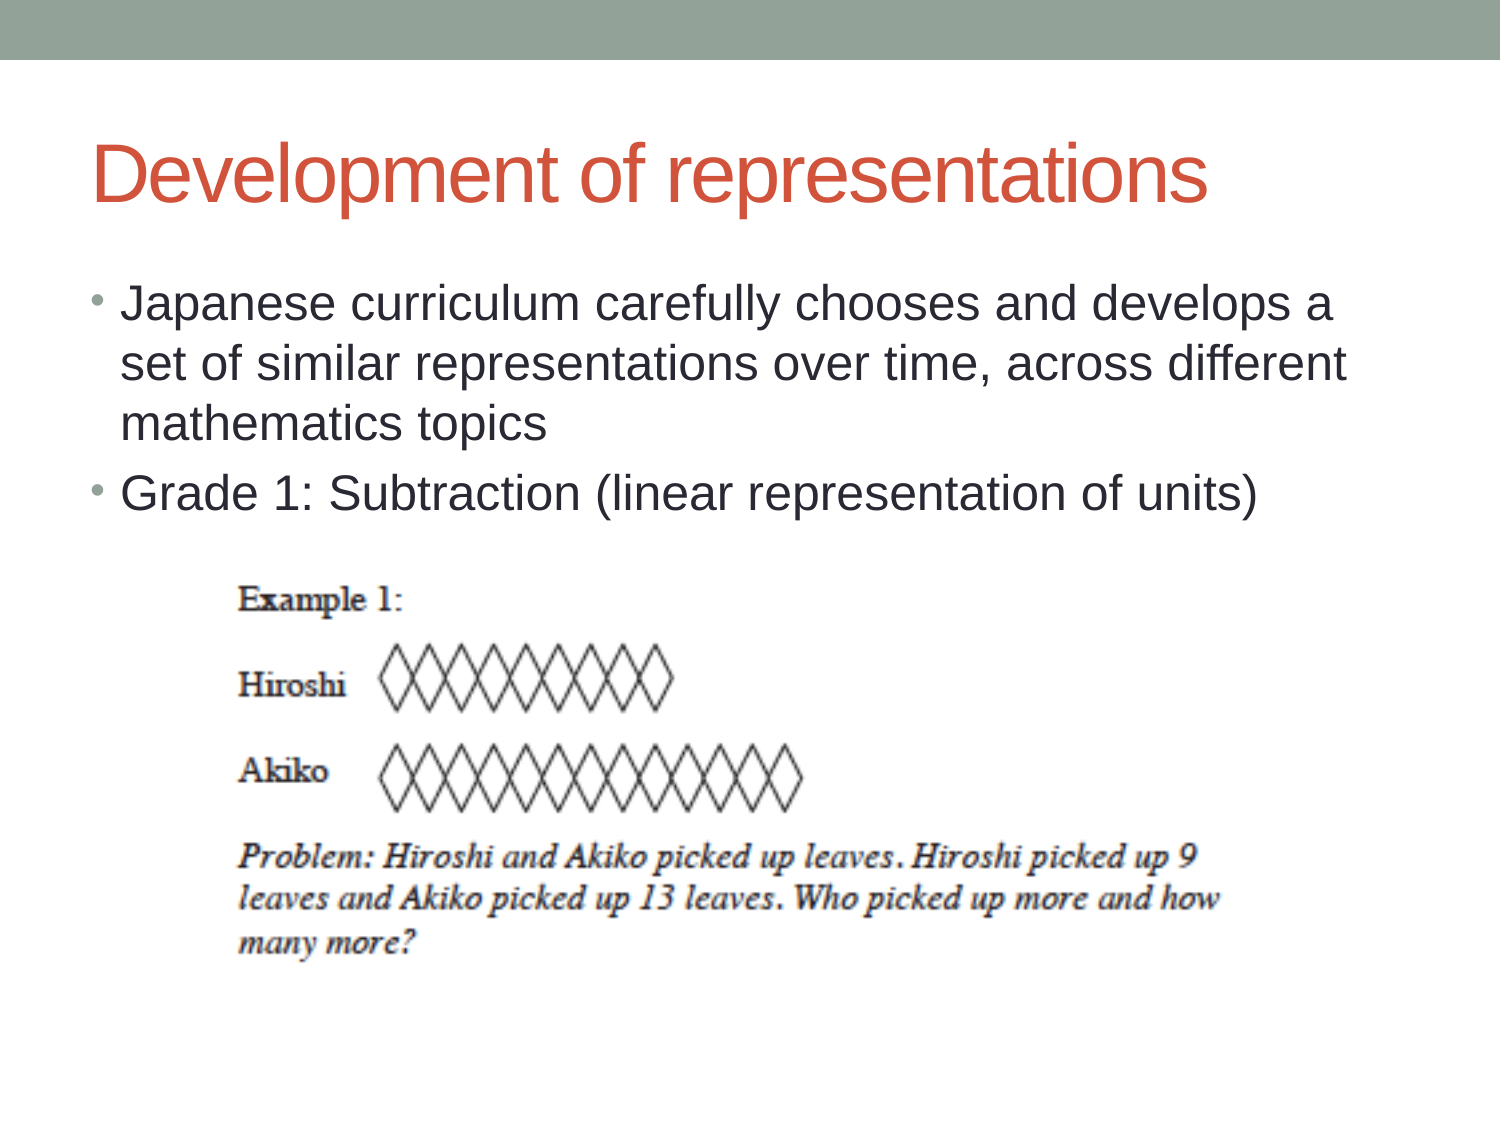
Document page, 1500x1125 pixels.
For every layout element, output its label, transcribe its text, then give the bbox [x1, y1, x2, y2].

title Development of representations [75, 87, 1425, 250]
list Japanese curriculum carefully chooses and develops a set of similar representations over time, across different mathematics topics Grade 1: Subtraction (linear representation of units) [75, 262, 1425, 1063]
picture [226, 583, 1303, 1007]
